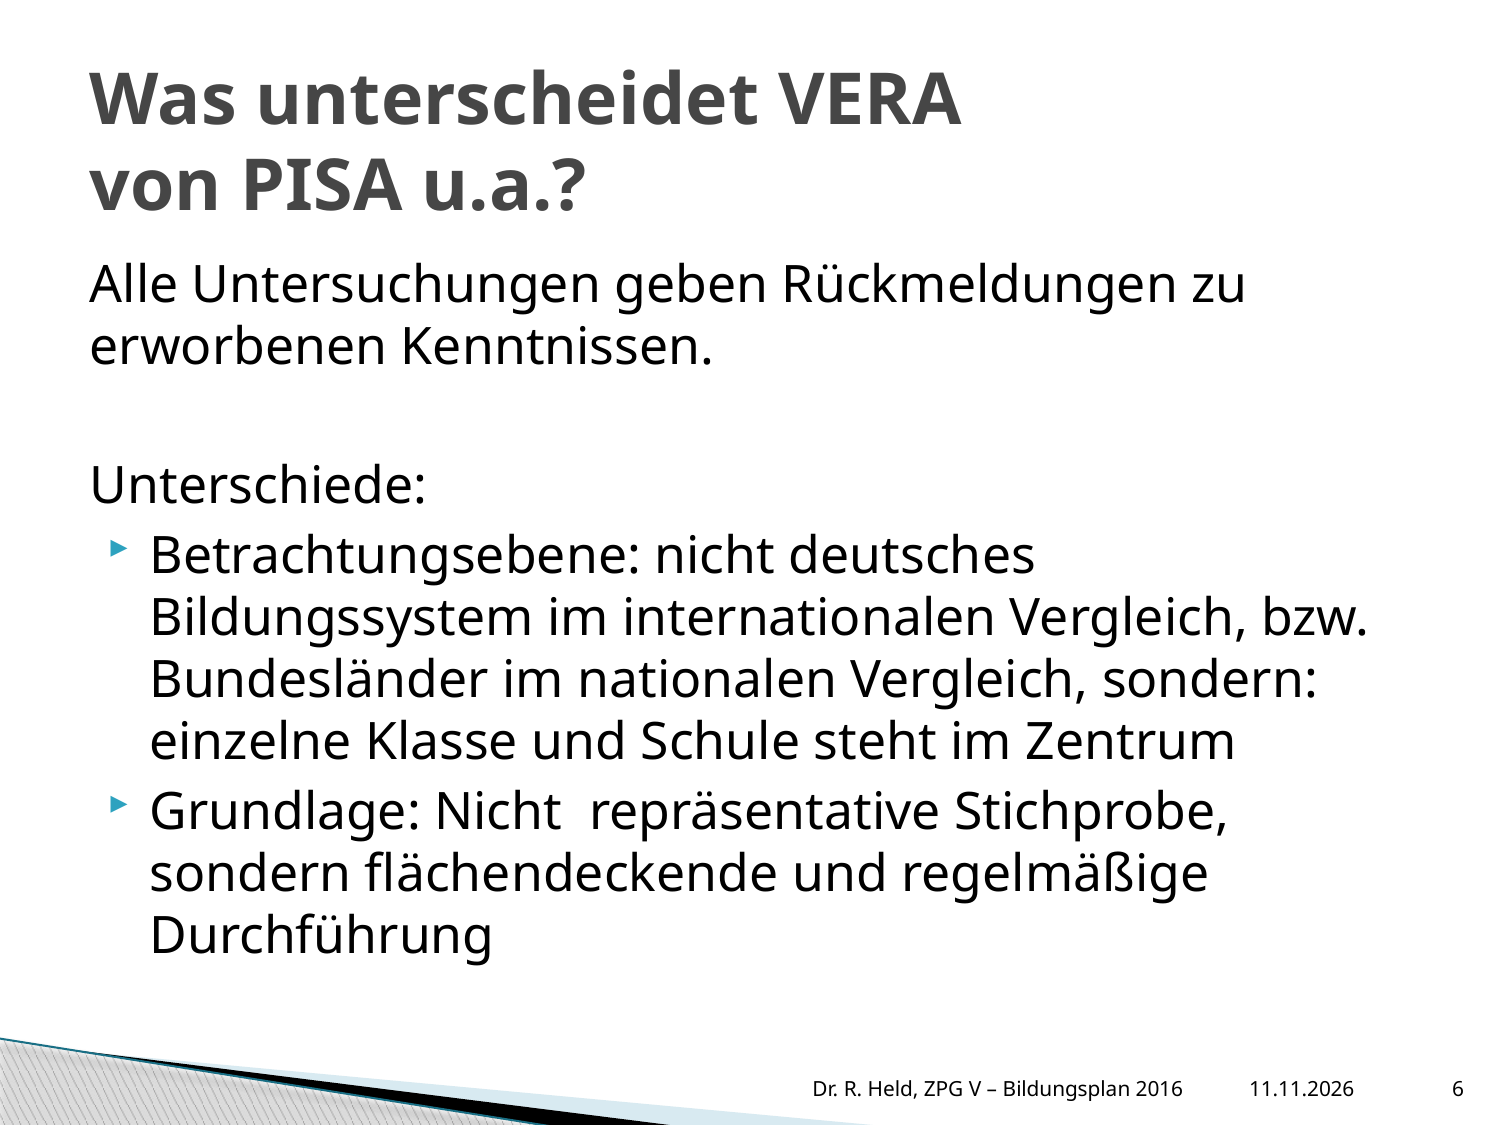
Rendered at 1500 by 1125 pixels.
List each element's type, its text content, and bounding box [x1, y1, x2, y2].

list Alle Untersuchungen geben Rückmeldungen zu erworbenen Kenntnissen. Unterschiede: Betrachtungsebene: nicht deutsches Bildungssystem im internationalen Vergleich, bzw. Bundesländer im nationalen Vergleich, sondern: einzelne Klasse und Schule steht im Zentrum Grundlage: Nicht repräsentative Stichprobe, sondern flächendeckende und regelmäßige Durchführung [75, 243, 1425, 986]
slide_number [1235, 1051, 1399, 1112]
title Was unterscheidet VERA von PISA u.a.? [75, 45, 1425, 233]
slide_number 6 [1399, 1051, 1479, 1112]
footer Dr. R. Held, ZPG V – Bildungsplan 2016 [797, 1051, 1235, 1112]
